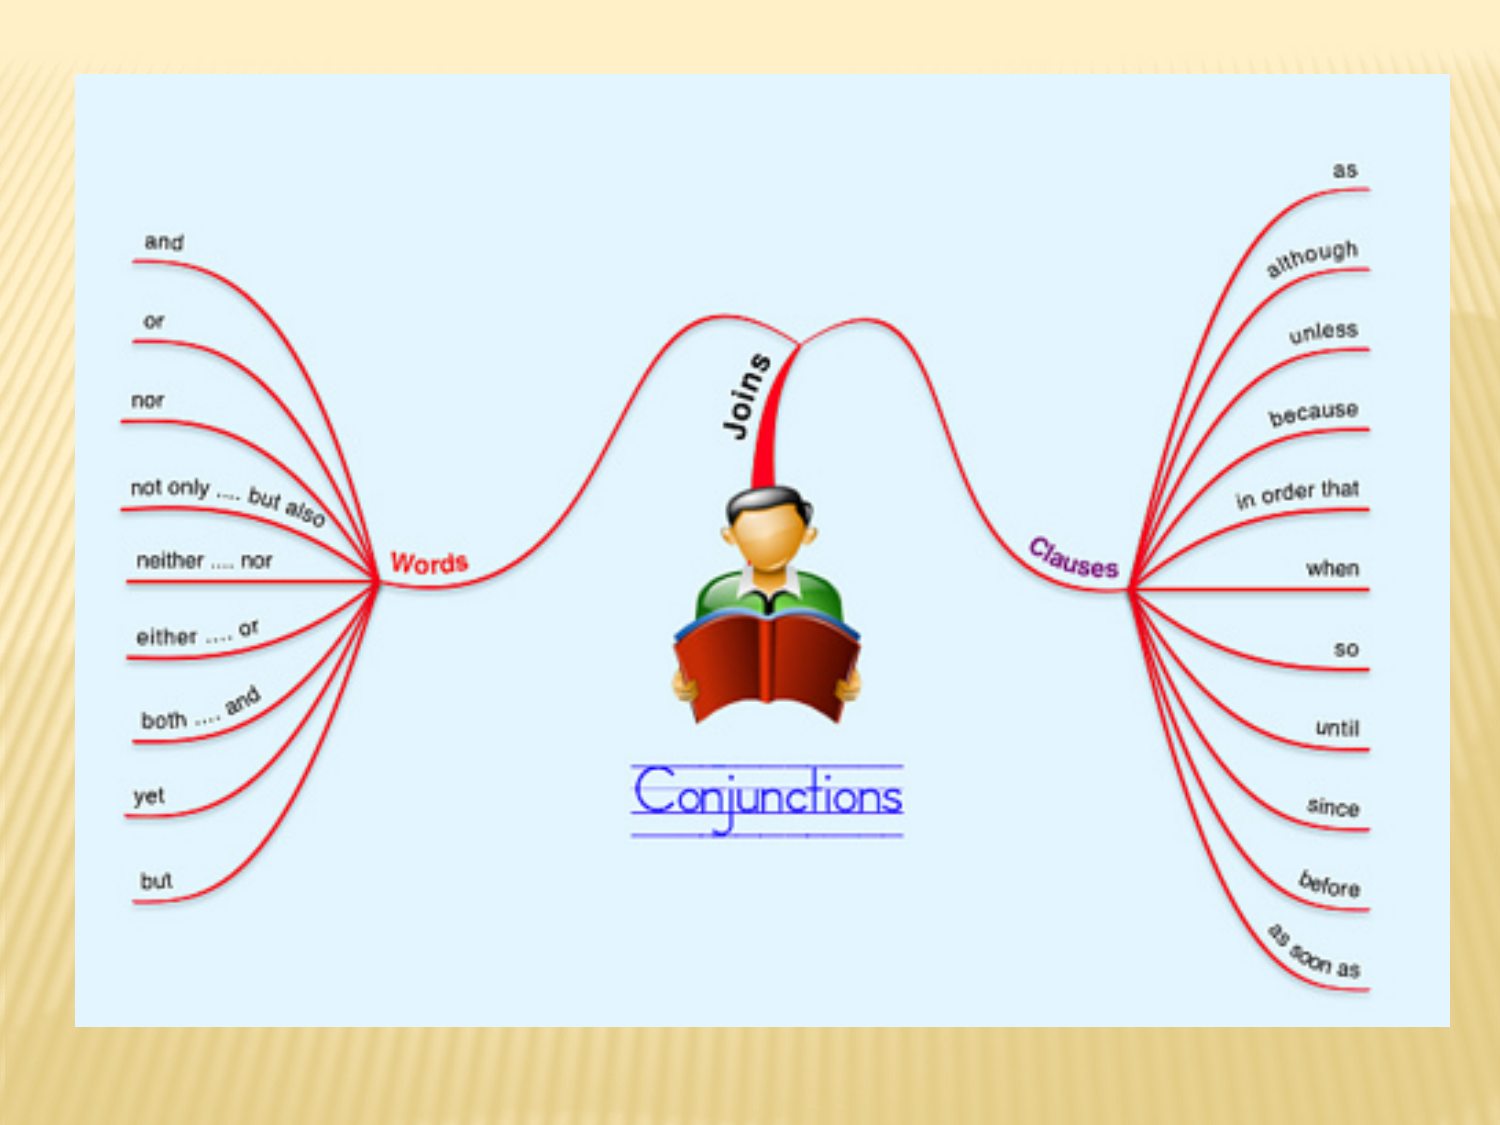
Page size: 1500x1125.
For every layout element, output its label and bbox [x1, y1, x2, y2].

picture [74, 74, 1451, 1027]
